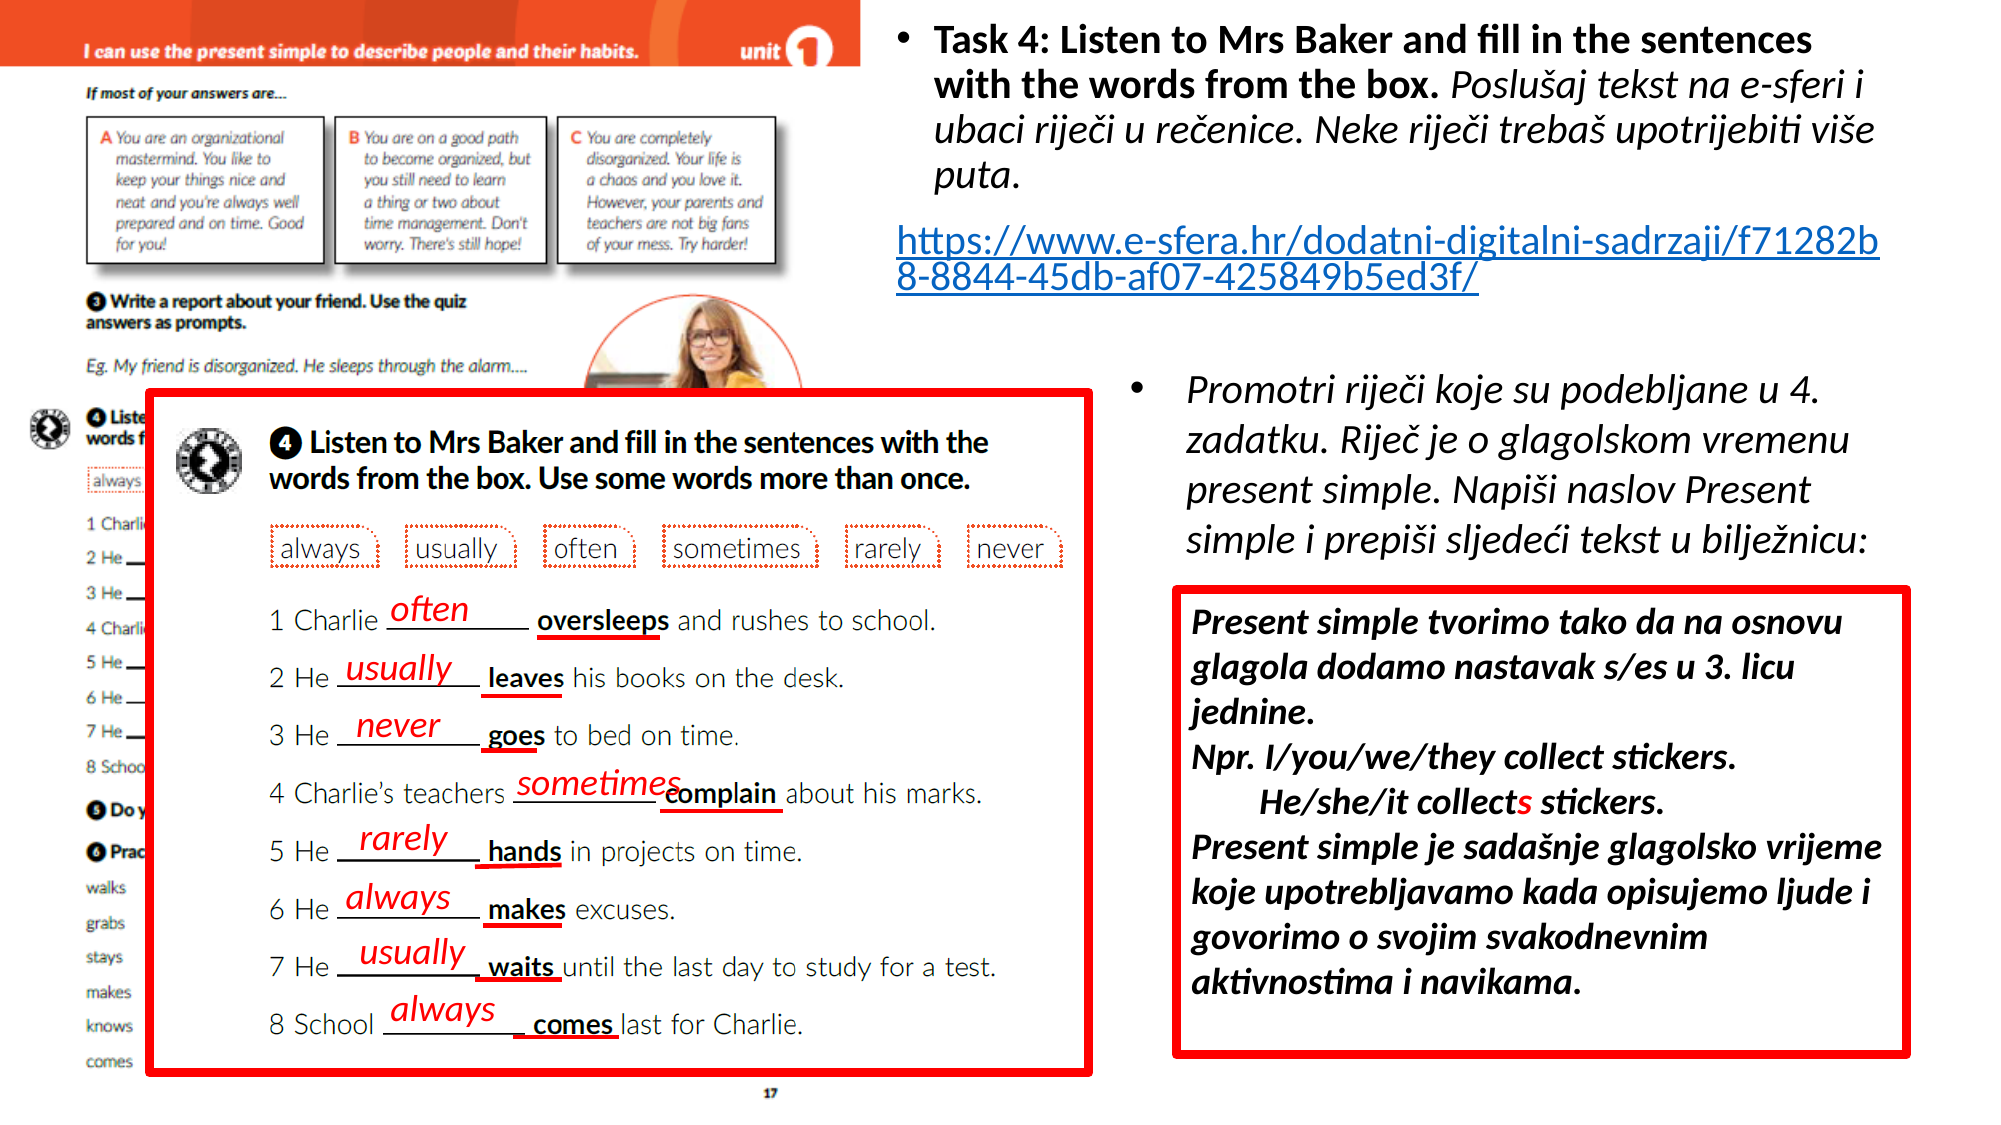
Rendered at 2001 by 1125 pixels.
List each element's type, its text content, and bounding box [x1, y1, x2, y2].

text_box Promotri riječi koje su podebljane u 4. zadatku. Riječ je o glagolskom vremenu present simple. Napiši naslov Present simple i prepiši sljedeći tekst u bilježnicu: [1115, 354, 1907, 570]
picture [0, 0, 1084, 1125]
text_box Present simple tvorimo tako da na osnovu glagola dodamo nastavak s/es u 3. licu jednine. Npr. I/you/we/they collect stickers. He/she/it collects stickers. Present simple je sadašnje glagolsko vrijeme koje upotrebljavamo kada opisujemo ljude i govorimo o svojim svakodnevnim aktivnostima i navikama. [1176, 589, 1907, 1055]
list Task 4: Listen to Mrs Baker and fill in the sentences with the words from the box. Poslušaj tekst na e-sferi i ubaci riječi u rečenice. Neke riječi trebaš upotrijebiti više puta. https://www.e-sfera.hr/dodatni-digitalni-sadrzaji/f71282b8-8844-45db-af07-425849b5ed3f/ [881, 9, 1907, 340]
